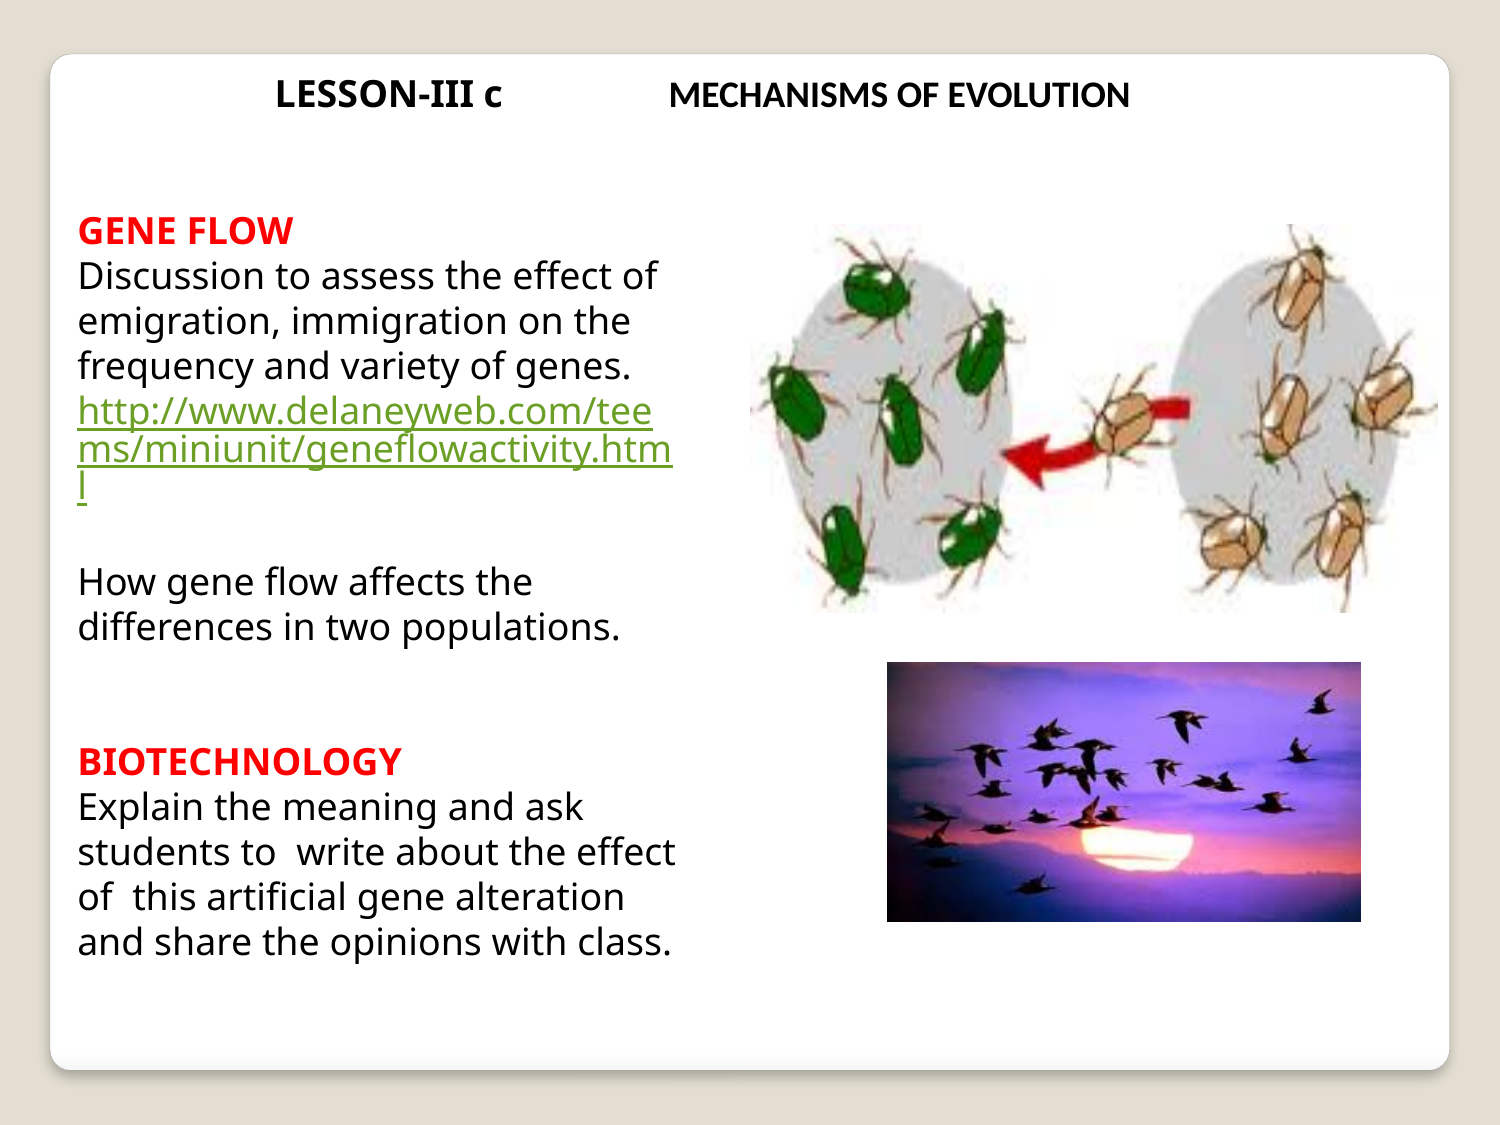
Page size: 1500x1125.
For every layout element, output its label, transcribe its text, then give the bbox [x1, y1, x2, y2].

text_box GENE FLOW Discussion to assess the effect of emigration, immigration on the frequency and variety of genes. http://www.delaneyweb.com/teems/miniunit/geneflowactivity.html How gene flow affects the differences in two populations. BIOTECHNOLOGY Explain the meaning and ask students to write about the effect of this artificial gene alteration and share the opinions with class. [62, 199, 693, 1031]
picture [749, 224, 1438, 613]
text_box LESSON-III c MECHANISMS OF EVOLUTION [259, 62, 1146, 168]
picture [887, 662, 1362, 922]
